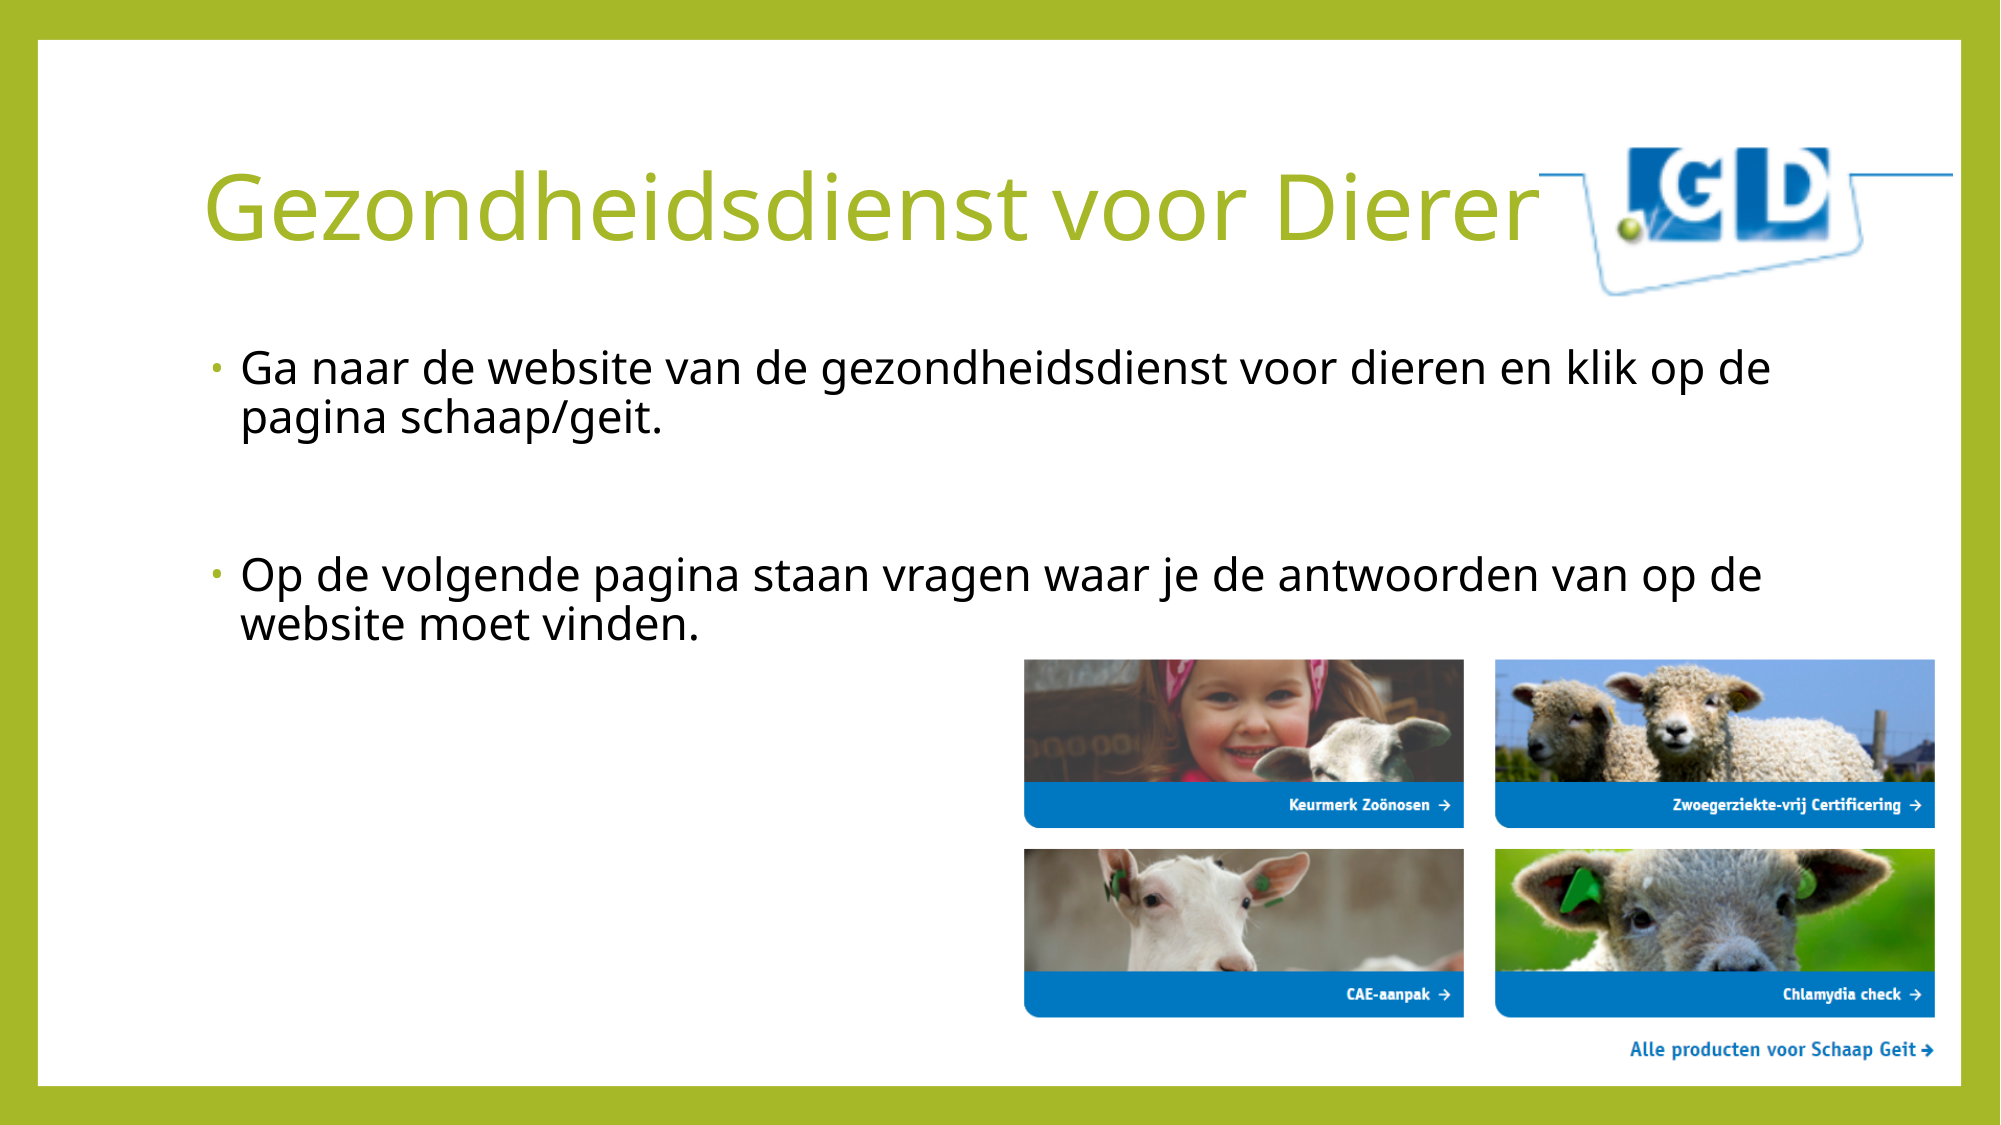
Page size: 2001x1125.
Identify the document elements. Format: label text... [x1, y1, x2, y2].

list Ga naar de website van de gezondheidsdienst voor dieren en klik op de pagina schaap/geit. Op de volgende pagina staan vragen waar je de antwoorden van op de website moet vinden. [187, 337, 1808, 1000]
picture [996, 646, 1946, 1075]
title Gezondheidsdienst voor Dieren [187, 99, 1537, 323]
picture [1538, 99, 1953, 339]
